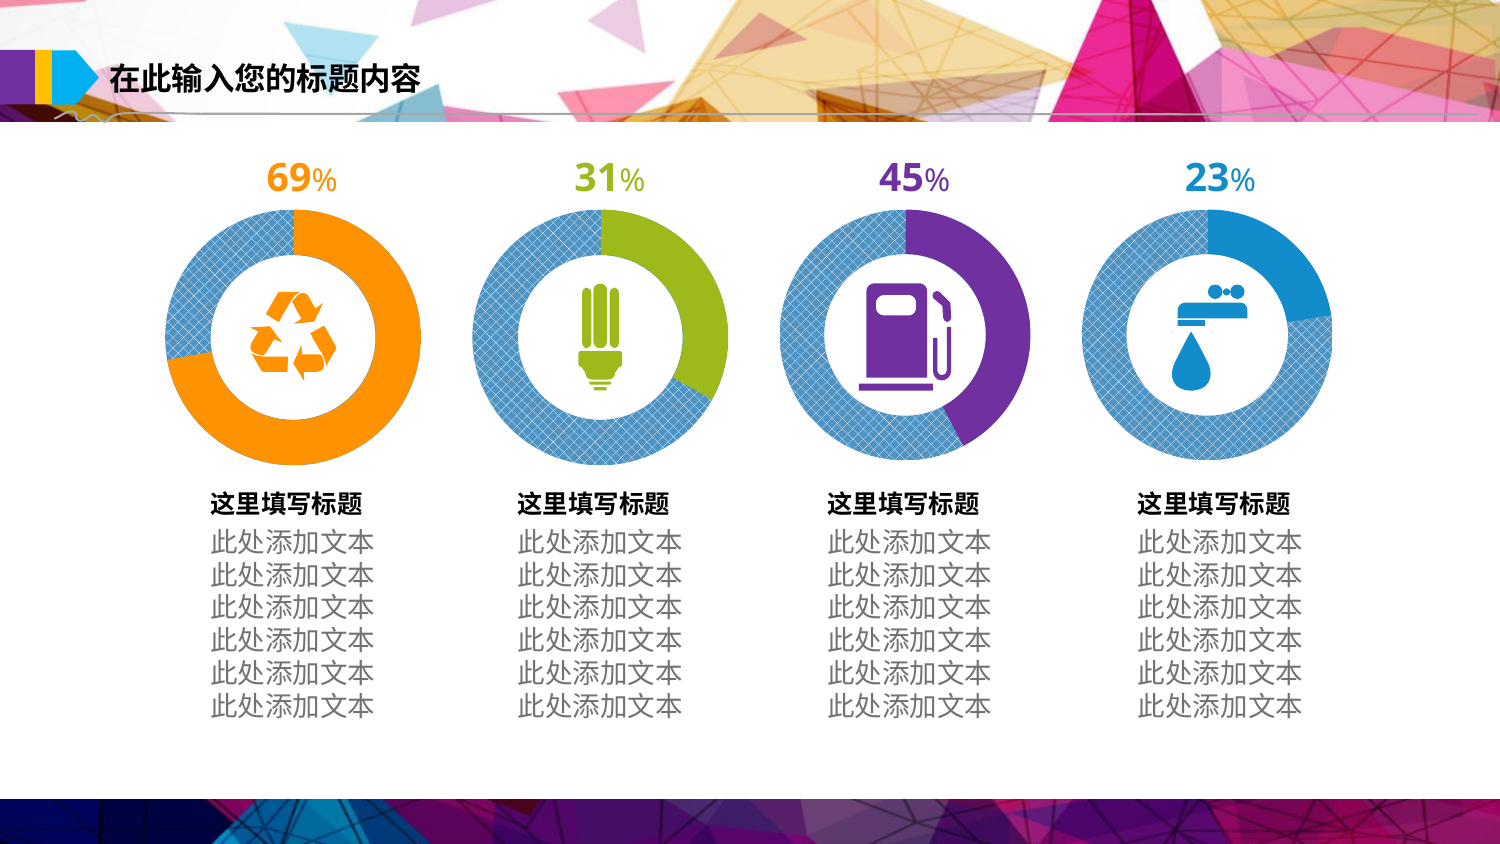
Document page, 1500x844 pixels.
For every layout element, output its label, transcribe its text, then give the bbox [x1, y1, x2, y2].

picture [345, 812, 356, 831]
picture [0, 799, 337, 844]
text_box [0, 49, 100, 105]
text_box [249, 145, 1274, 208]
text_box 这里填写标题 [1119, 477, 1342, 528]
picture [355, 833, 363, 844]
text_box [779, 216, 1031, 461]
picture [0, 0, 1500, 122]
text_box 这里填写标题 [191, 477, 414, 528]
text_box 这里填写标题 [808, 477, 1031, 528]
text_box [164, 209, 422, 466]
picture [347, 799, 1500, 844]
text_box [1081, 209, 1333, 461]
text_box 此处添加文本 此处添加文本 此处添加文本 此处添加文本 此处添加文本 此处添加文本 [812, 528, 1007, 729]
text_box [472, 216, 729, 466]
text_box 这里填写标题 [498, 477, 721, 528]
text_box 此处添加文本 此处添加文本 此处添加文本 此处添加文本 此处添加文本 此处添加文本 [1123, 528, 1318, 729]
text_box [54, 111, 1479, 123]
text_box 此处添加文本 此处添加文本 此处添加文本 此处添加文本 此处添加文本 此处添加文本 [503, 528, 697, 729]
text_box 此处添加文本 此处添加文本 此处添加文本 此处添加文本 此处添加文本 此处添加文本 [196, 528, 390, 729]
text_box 在此输入您的标题内容 [103, 54, 608, 103]
